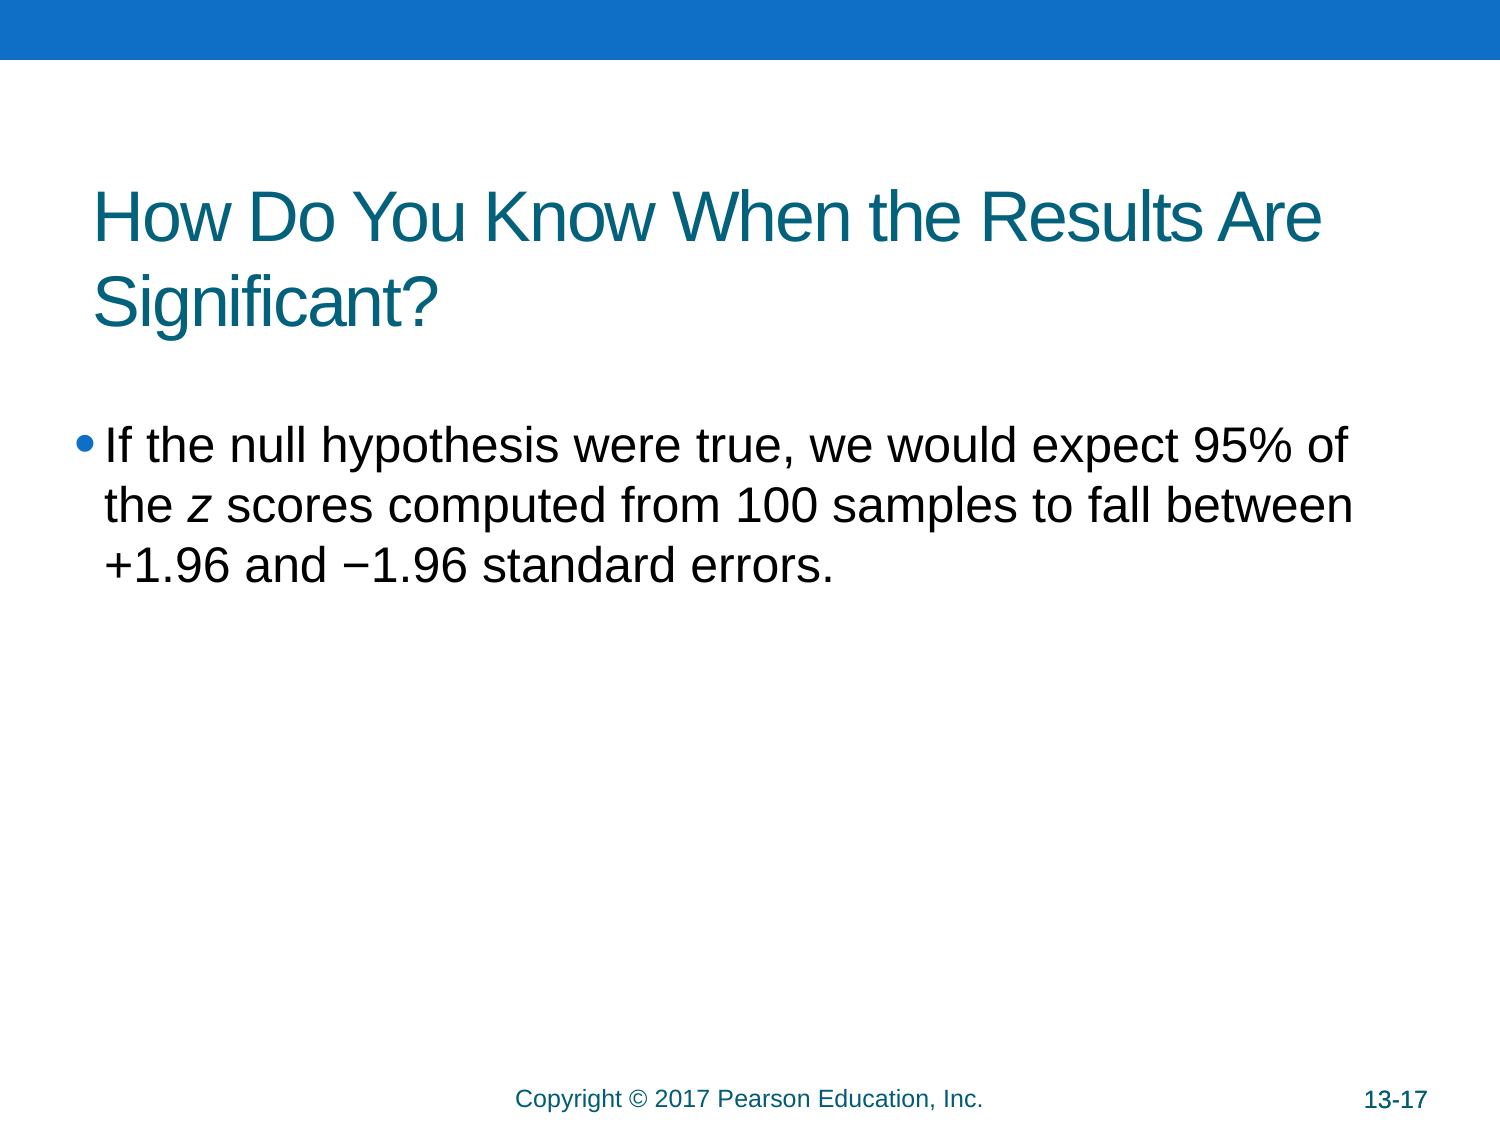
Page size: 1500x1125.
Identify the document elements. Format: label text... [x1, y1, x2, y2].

title How Do You Know When the Results Are Significant? [77, 161, 1428, 350]
list If the null hypothesis were true, we would expect 95% of the z scores computed from 100 samples to fall between +1.96 and −1.96 standard errors. [59, 404, 1410, 1125]
